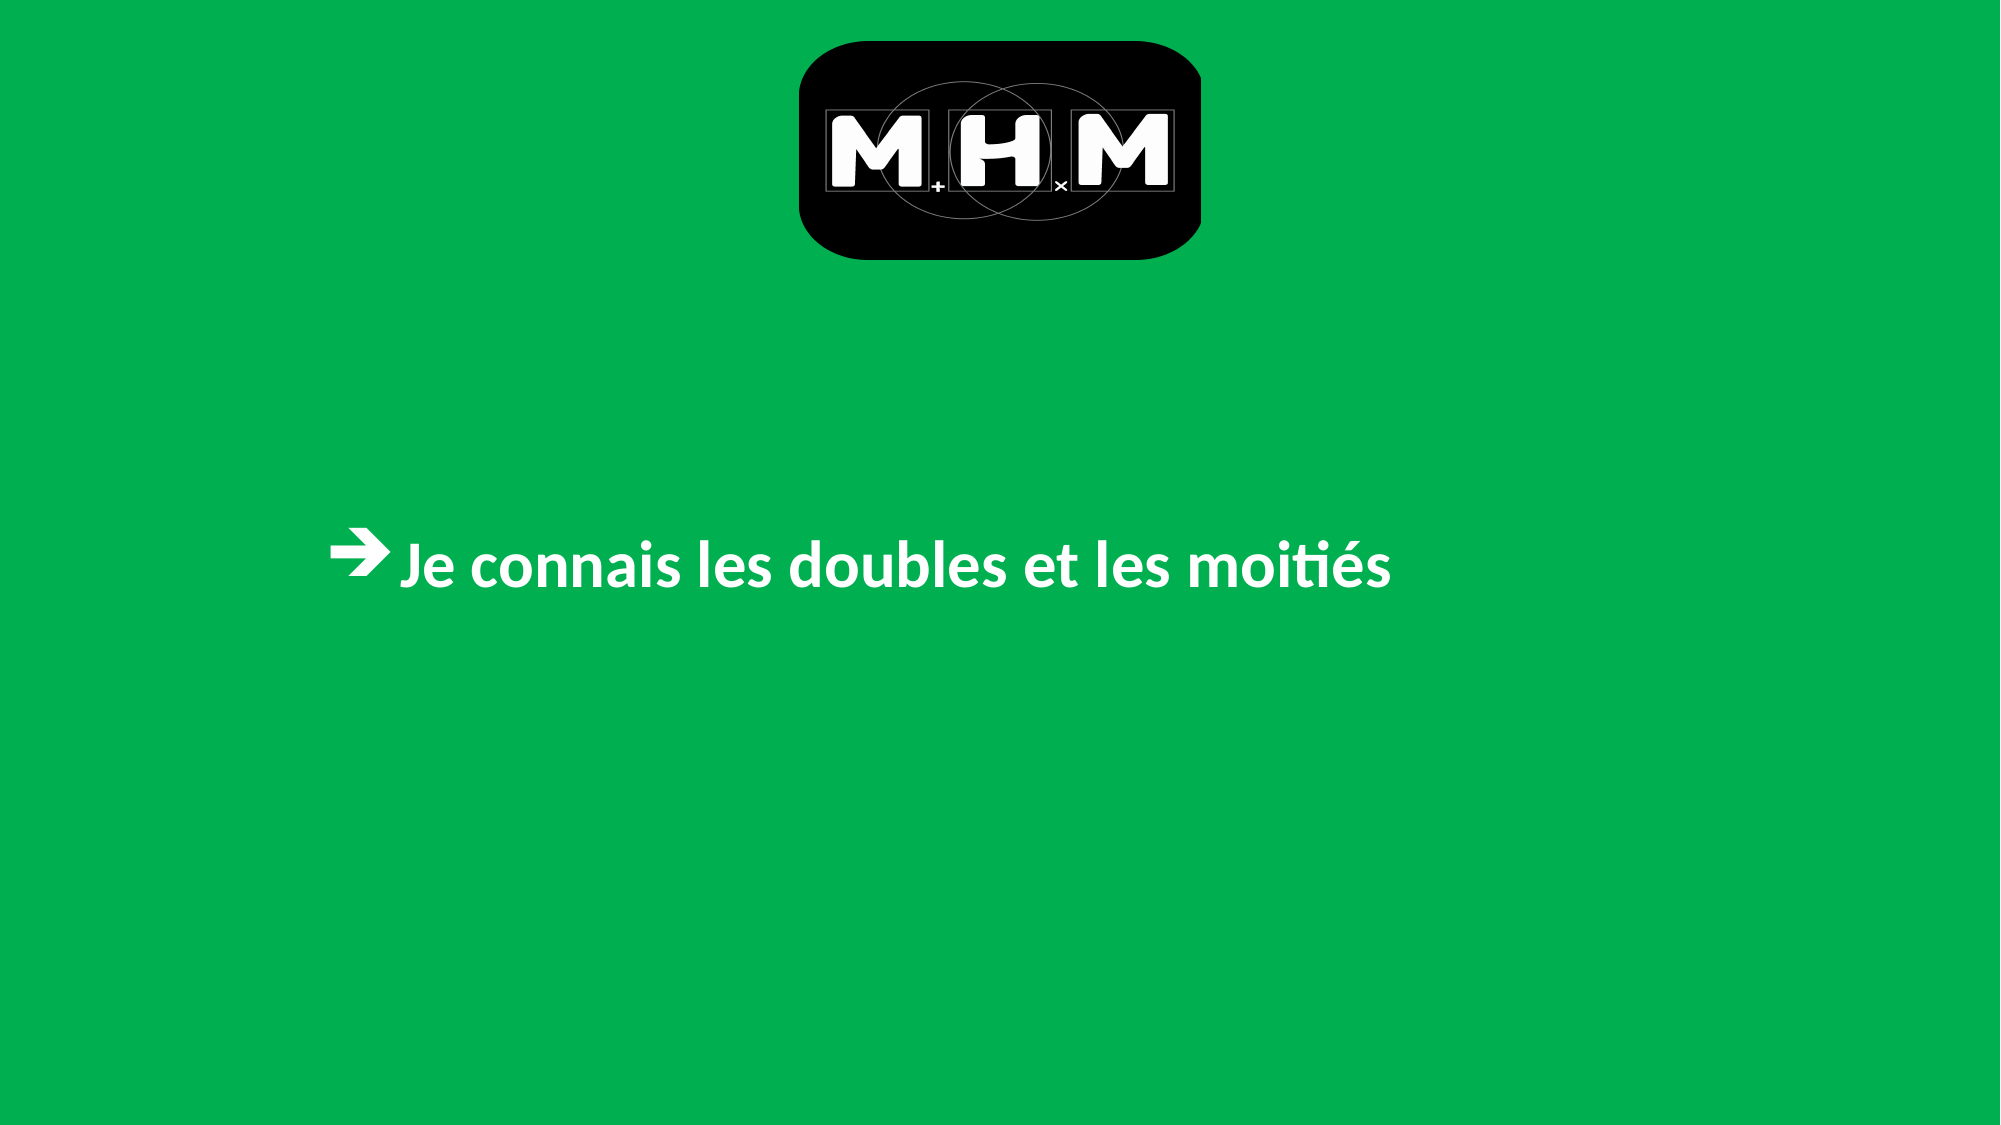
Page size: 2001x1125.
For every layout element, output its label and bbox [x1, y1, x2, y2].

text_box [0, 0, 2000, 1125]
